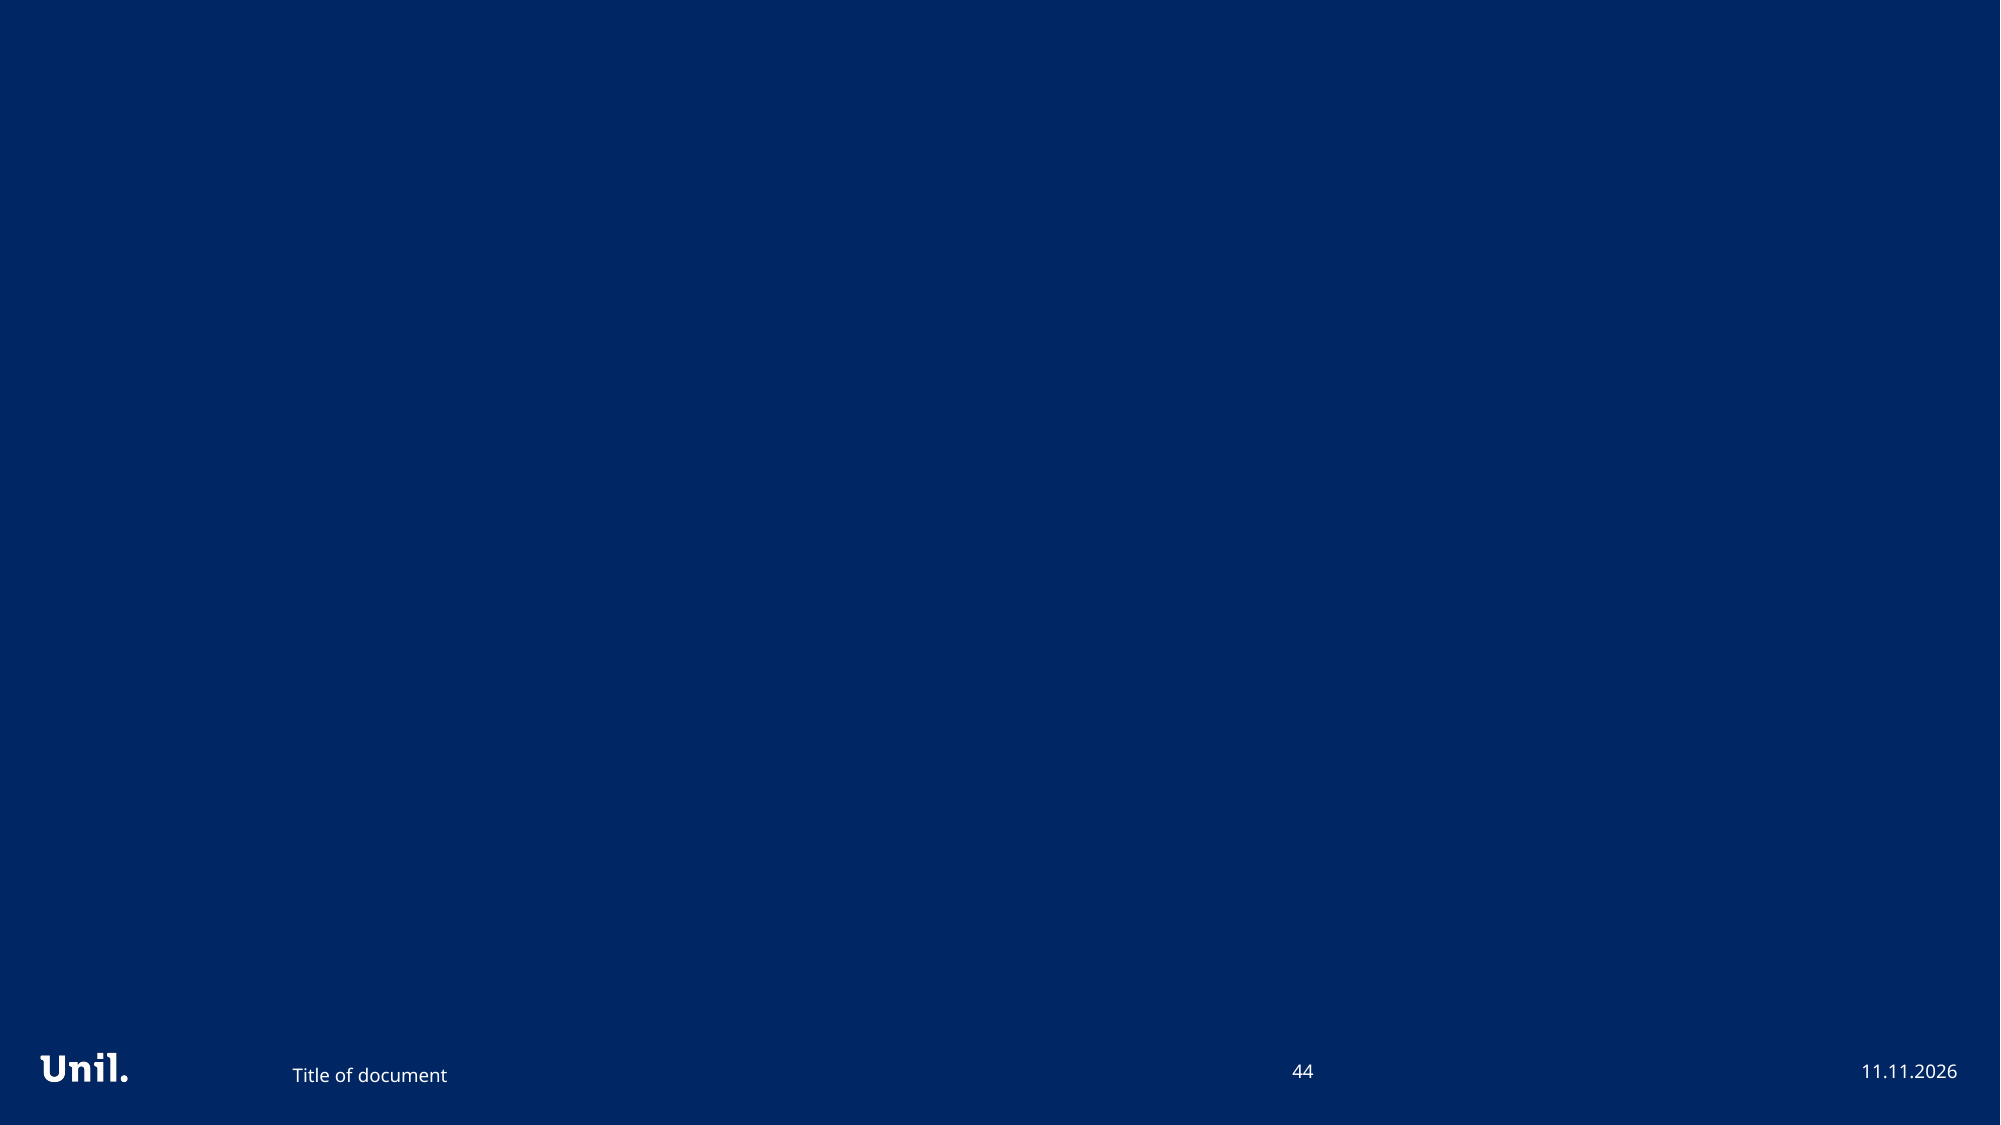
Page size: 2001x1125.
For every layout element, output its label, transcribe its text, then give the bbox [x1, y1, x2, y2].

slide_number 44 [1250, 1037, 1355, 1086]
footer Title of document [292, 1011, 1048, 1087]
picture [27, 1042, 141, 1095]
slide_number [1789, 1026, 1958, 1086]
